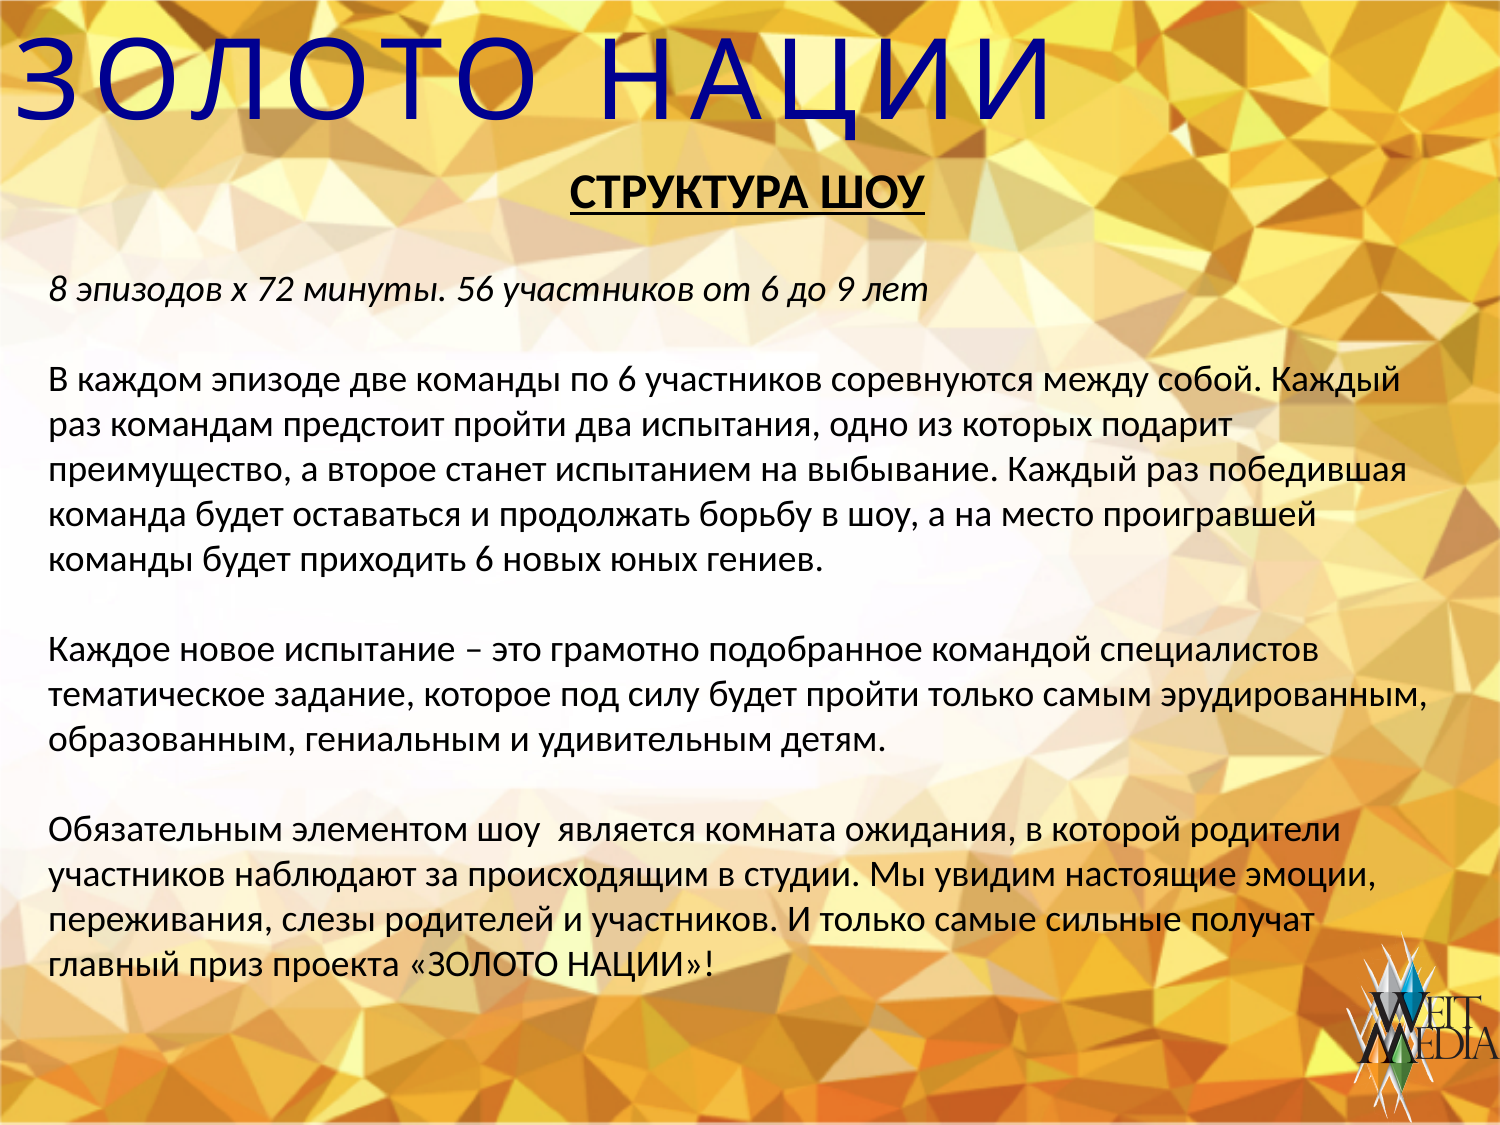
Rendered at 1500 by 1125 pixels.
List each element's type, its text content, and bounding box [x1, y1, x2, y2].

text_box СТРУКТУРА ШОУ 8 эпизодов х 72 минуты. 56 участников от 6 до 9 лет В каждом эпизоде две команды по 6 участников соревнуются между собой. Каждый раз командам предстоит пройти два испытания, одно из которых подарит преимущество, а второе станет испытанием на выбывание. Каждый раз победившая команда будет оставаться и продолжать борьбу в шоу, а на место проигравшей команды будет приходить 6 новых юных гениев. Каждое новое испытание – это грамотно подобранное командой специалистов тематическое задание, которое под силу будет пройти только самым эрудированным, образованным, гениальным и удивительным детям. Обязательным элементом шоу является комната ожидания, в которой родители участников наблюдают за происходящим в студии. Мы увидим настоящие эмоции, переживания, слезы родителей и участников. И только самые сильные получат главный приз проекта «ЗОЛОТО НАЦИИ»! [33, 151, 1462, 1125]
picture [203, 360, 807, 770]
text_box ЗОЛОТО НАЦИИ [0, 0, 1075, 150]
picture [0, 0, 1500, 1125]
